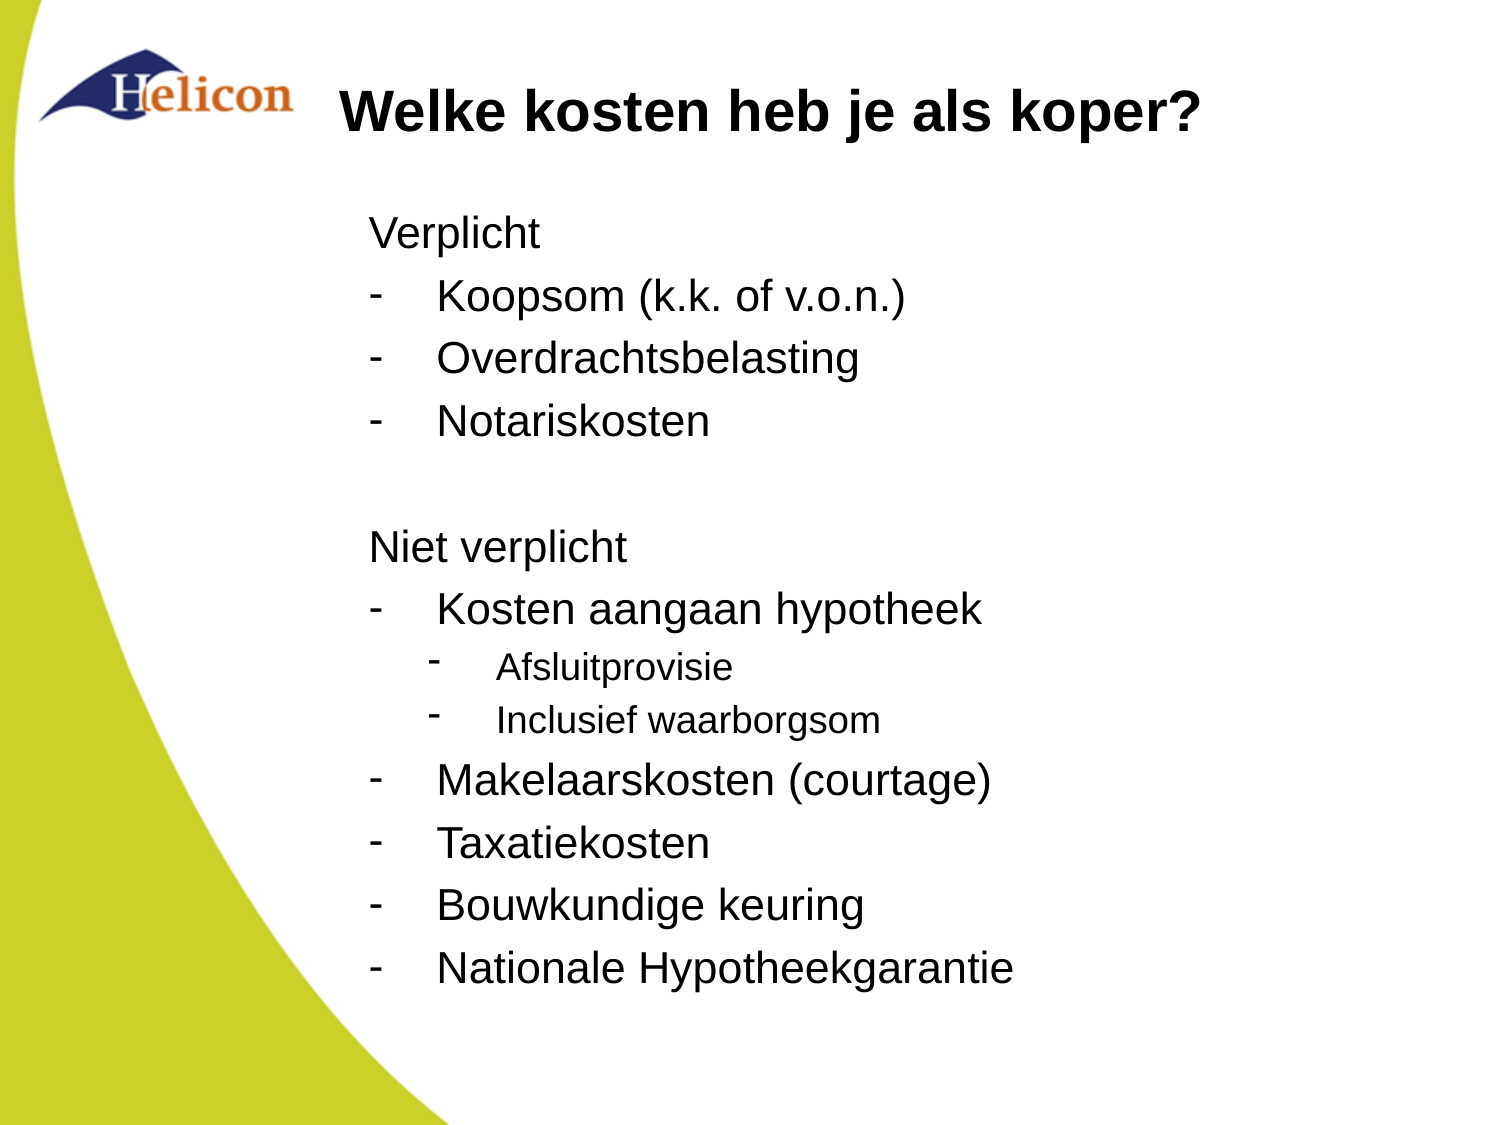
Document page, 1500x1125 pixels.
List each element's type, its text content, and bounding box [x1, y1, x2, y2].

picture [0, 0, 1500, 1125]
title Welke kosten heb je als koper? [324, 54, 1415, 161]
list Verplicht Koopsom (k.k. of v.o.n.) Overdrachtsbelasting Notariskosten Niet verplicht Kosten aangaan hypotheek Afsluitprovisie Inclusief waarborgsom Makelaarskosten (courtage) Taxatiekosten Bouwkundige keuring Nationale Hypotheekgarantie [336, 196, 1425, 1005]
